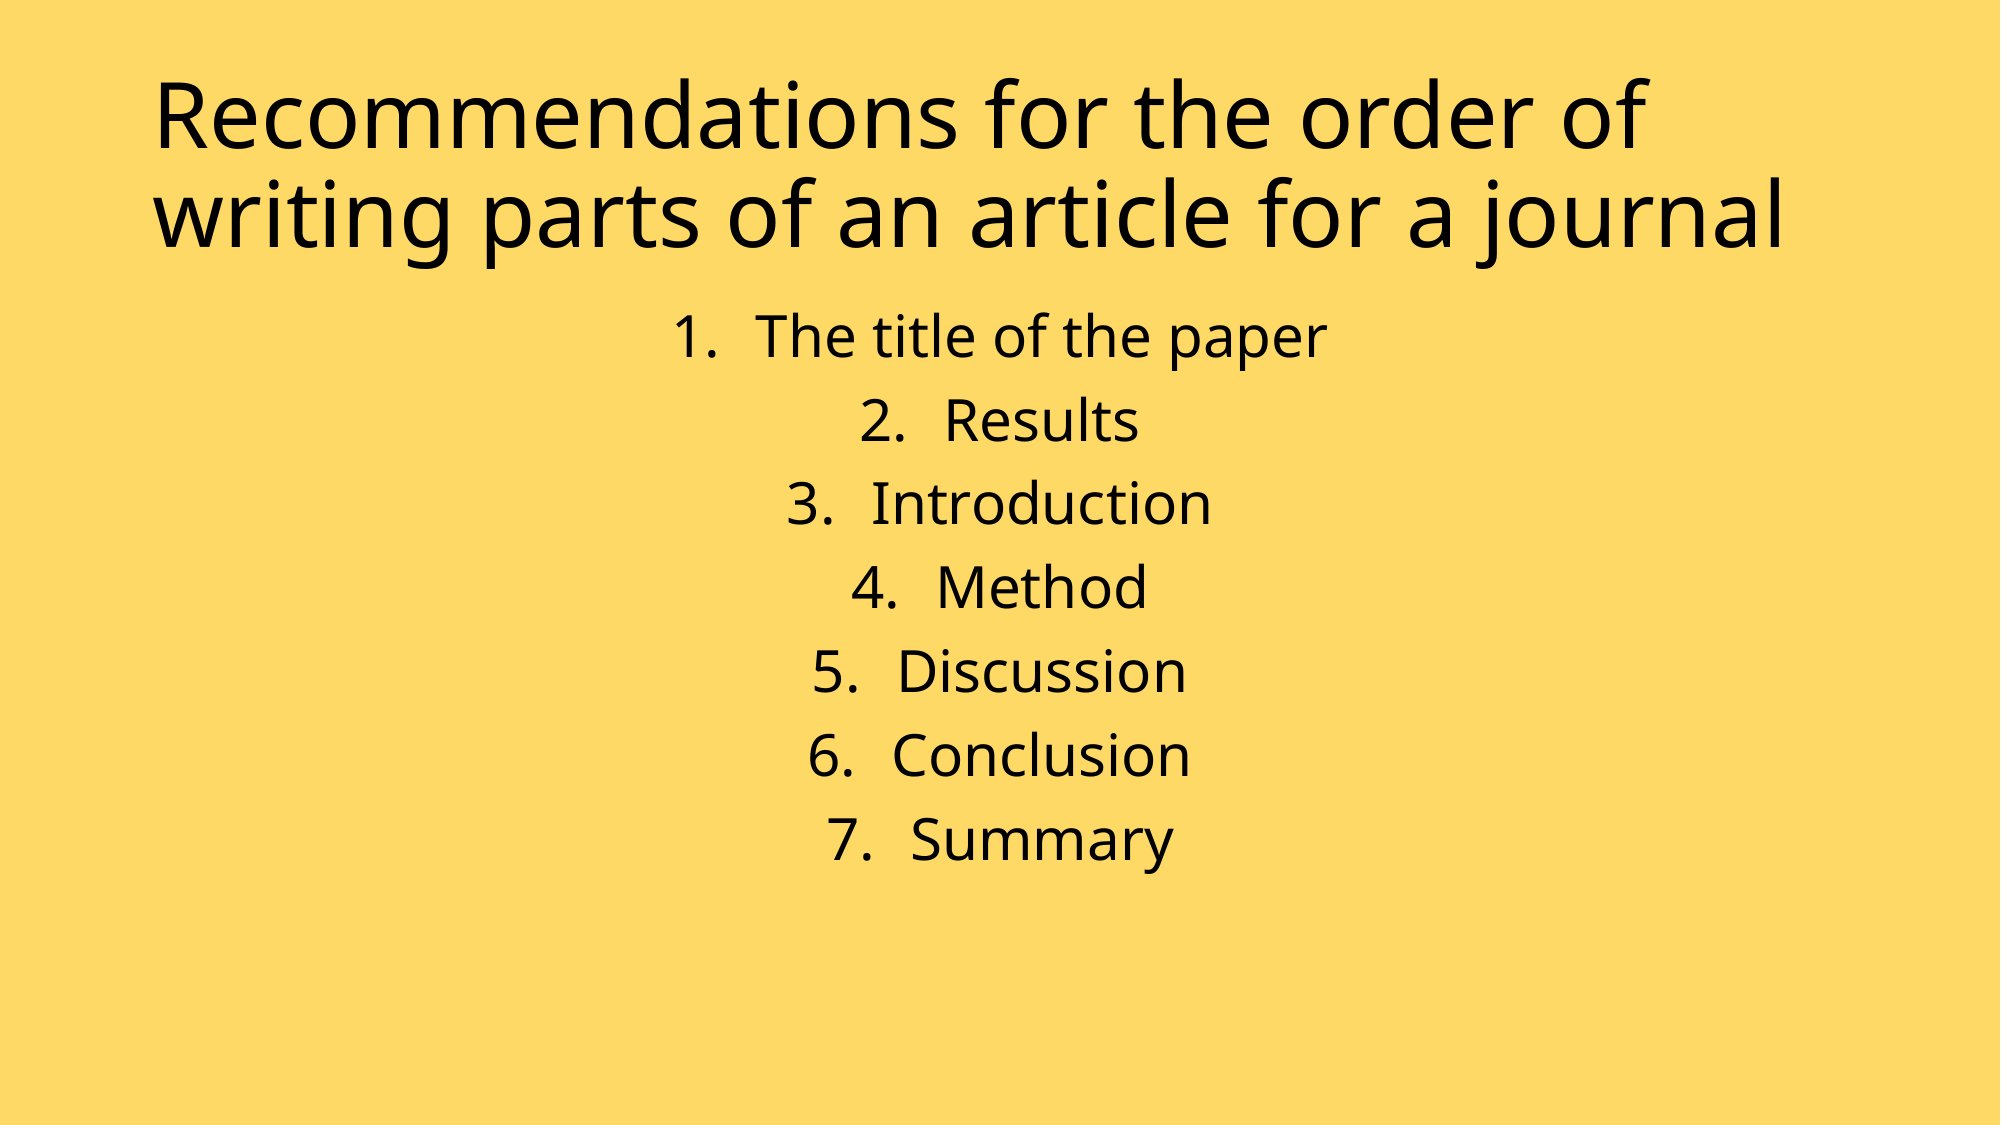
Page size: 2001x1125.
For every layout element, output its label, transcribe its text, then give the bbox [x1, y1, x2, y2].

title Recommendations for the order of writing parts of an article for a journal [137, 59, 1863, 278]
list The title of the paper Results Introduction Method Discussion Conclusion Summary [137, 299, 1863, 1014]
